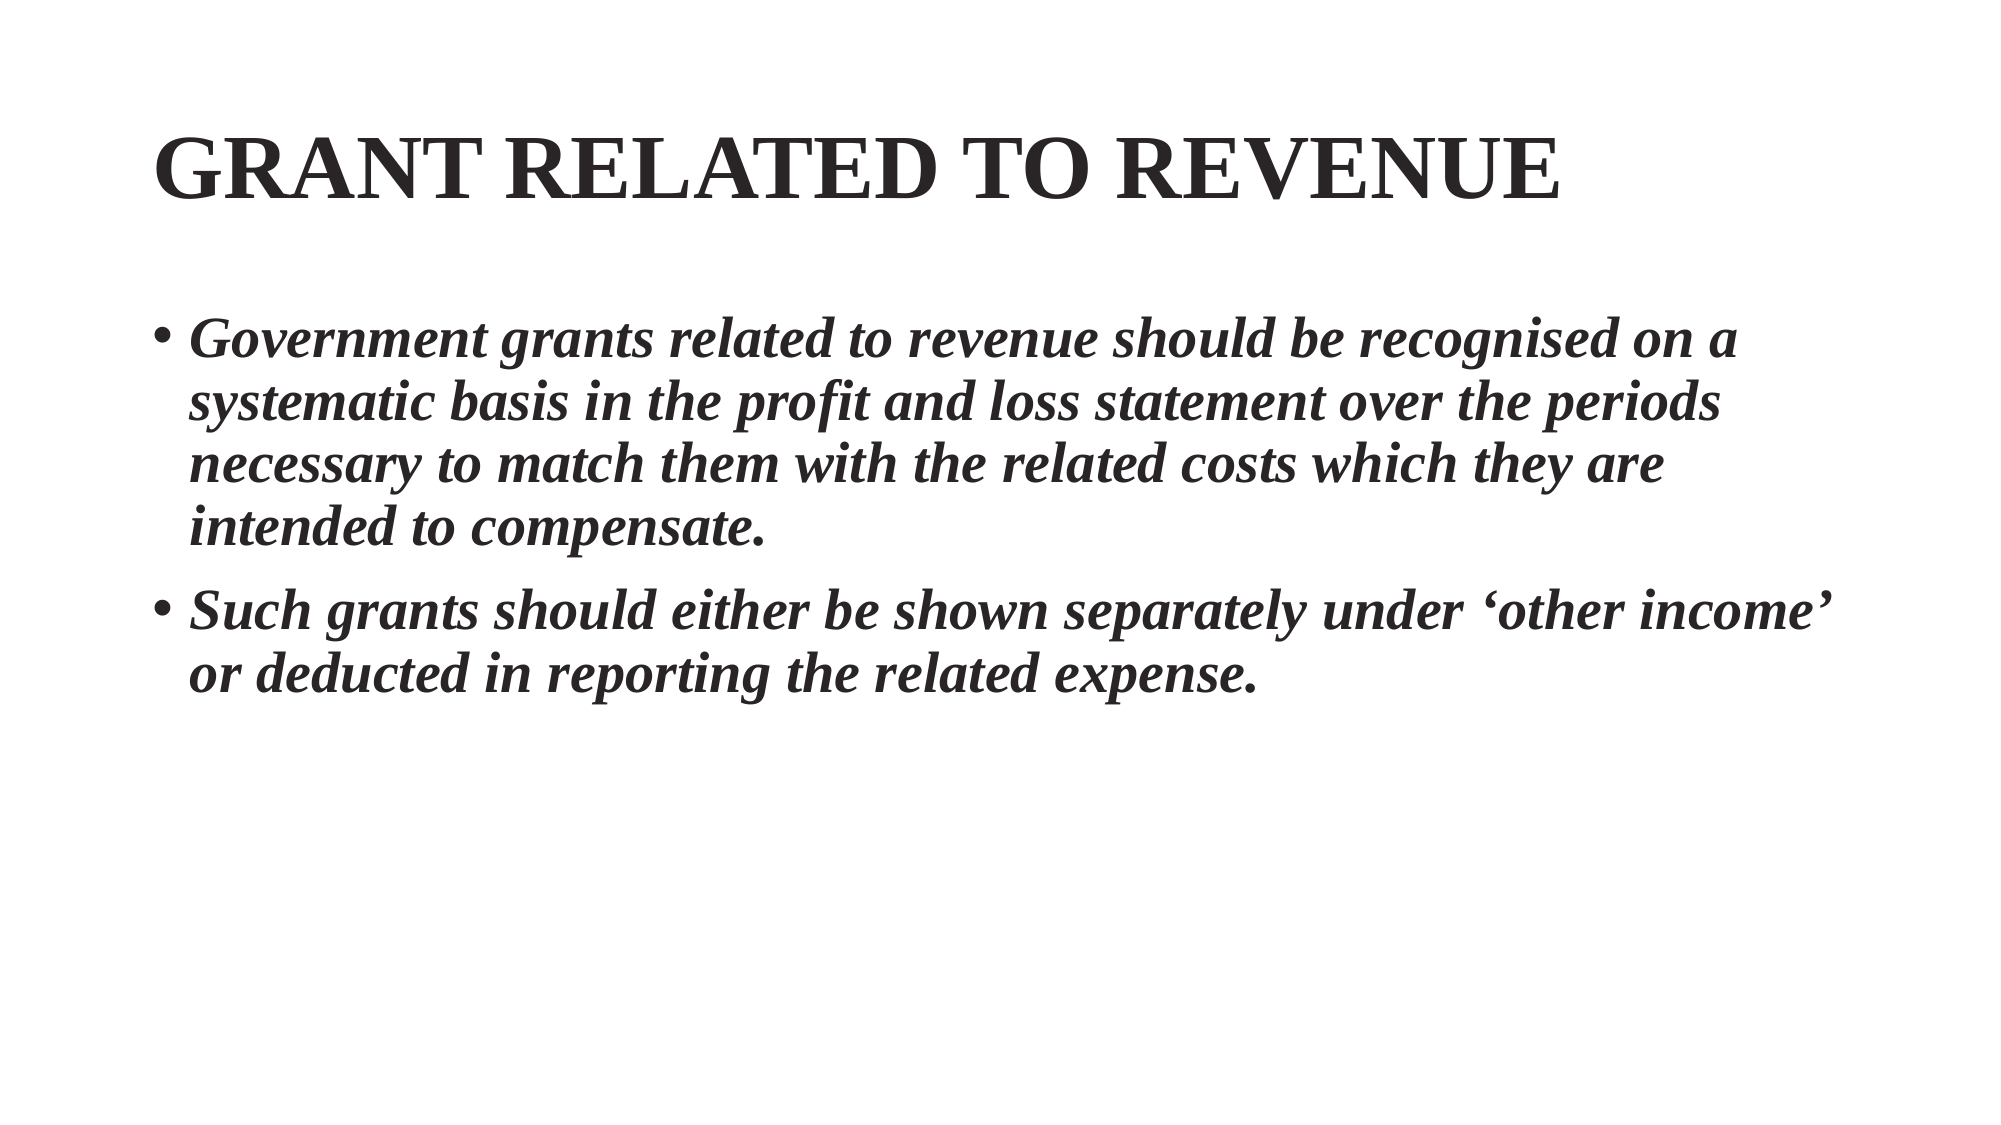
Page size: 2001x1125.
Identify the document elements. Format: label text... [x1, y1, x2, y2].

title GRANT RELATED TO REVENUE [137, 59, 1863, 278]
list Government grants related to revenue should be recognised on a systematic basis in the profit and loss statement over the periods necessary to match them with the related costs which they are intended to compensate. Such grants should either be shown separately under ‘other income’ or deducted in reporting the related expense. [137, 299, 1863, 1014]
